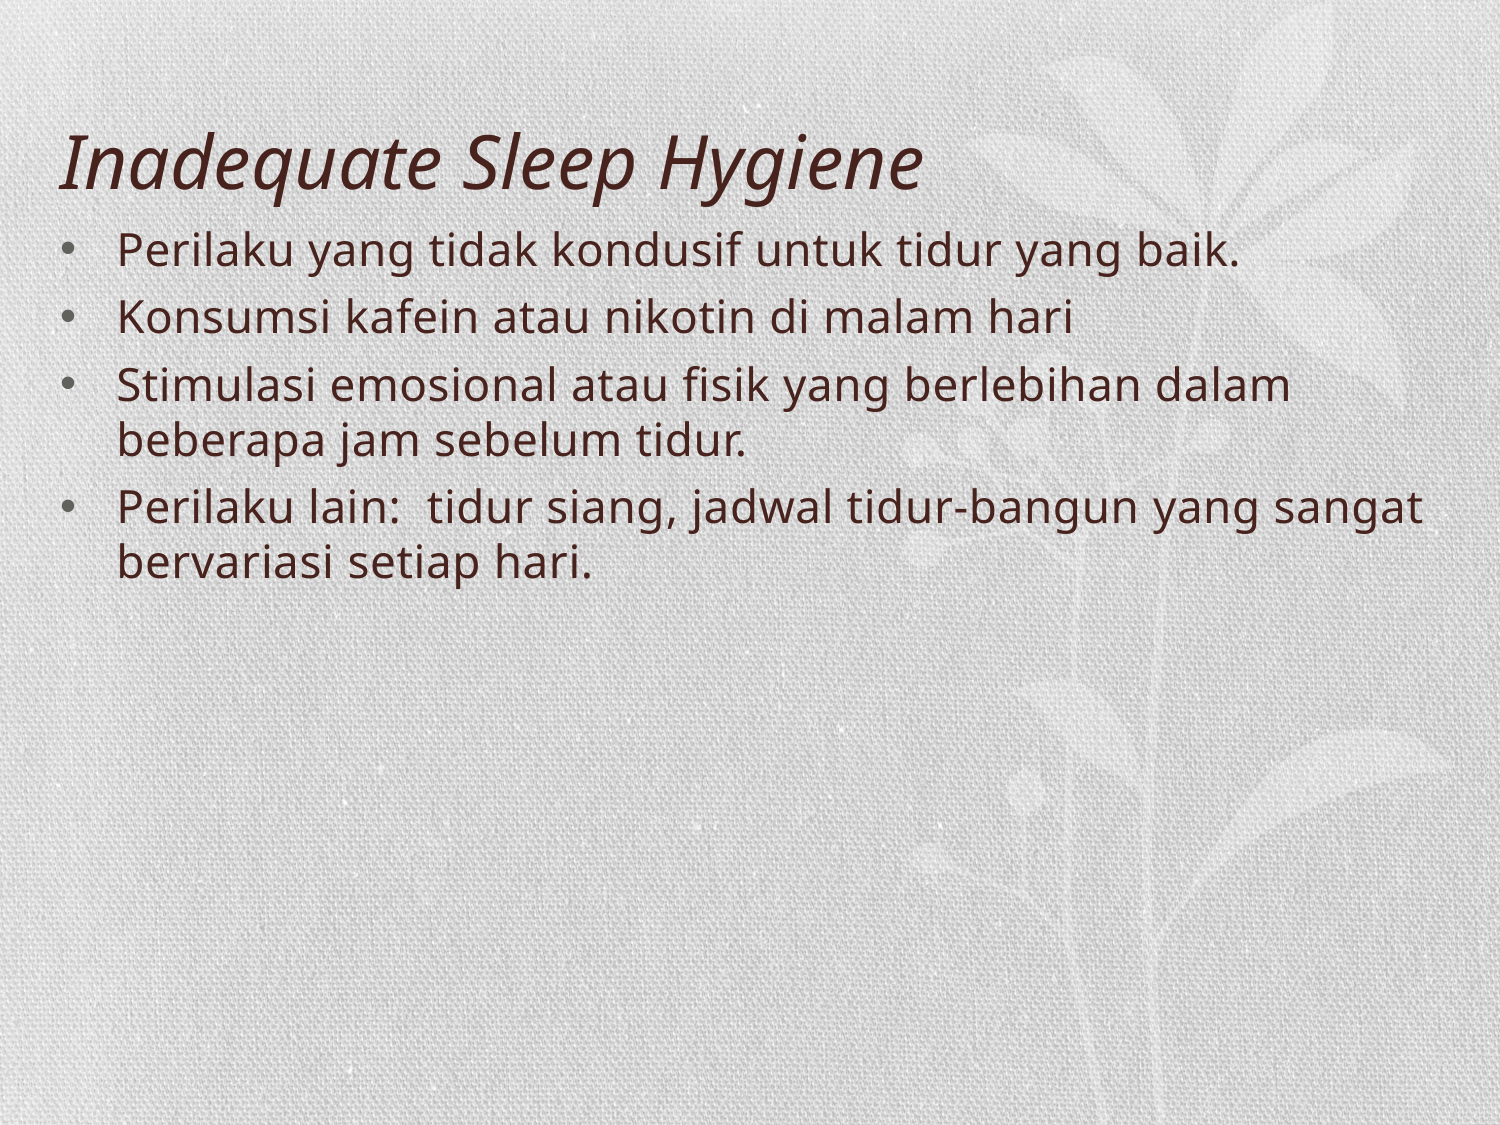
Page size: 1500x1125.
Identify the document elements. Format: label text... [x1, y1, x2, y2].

list Perilaku yang tidak kondusif untuk tidur yang baik. Konsumsi kafein atau nikotin di malam hari Stimulasi emosional atau fisik yang berlebihan dalam beberapa jam sebelum tidur. Perilaku lain: tidur siang, jadwal tidur-bangun yang sangat bervariasi setiap hari. [45, 213, 1455, 1023]
title Inadequate Sleep Hygiene [45, 37, 1455, 213]
